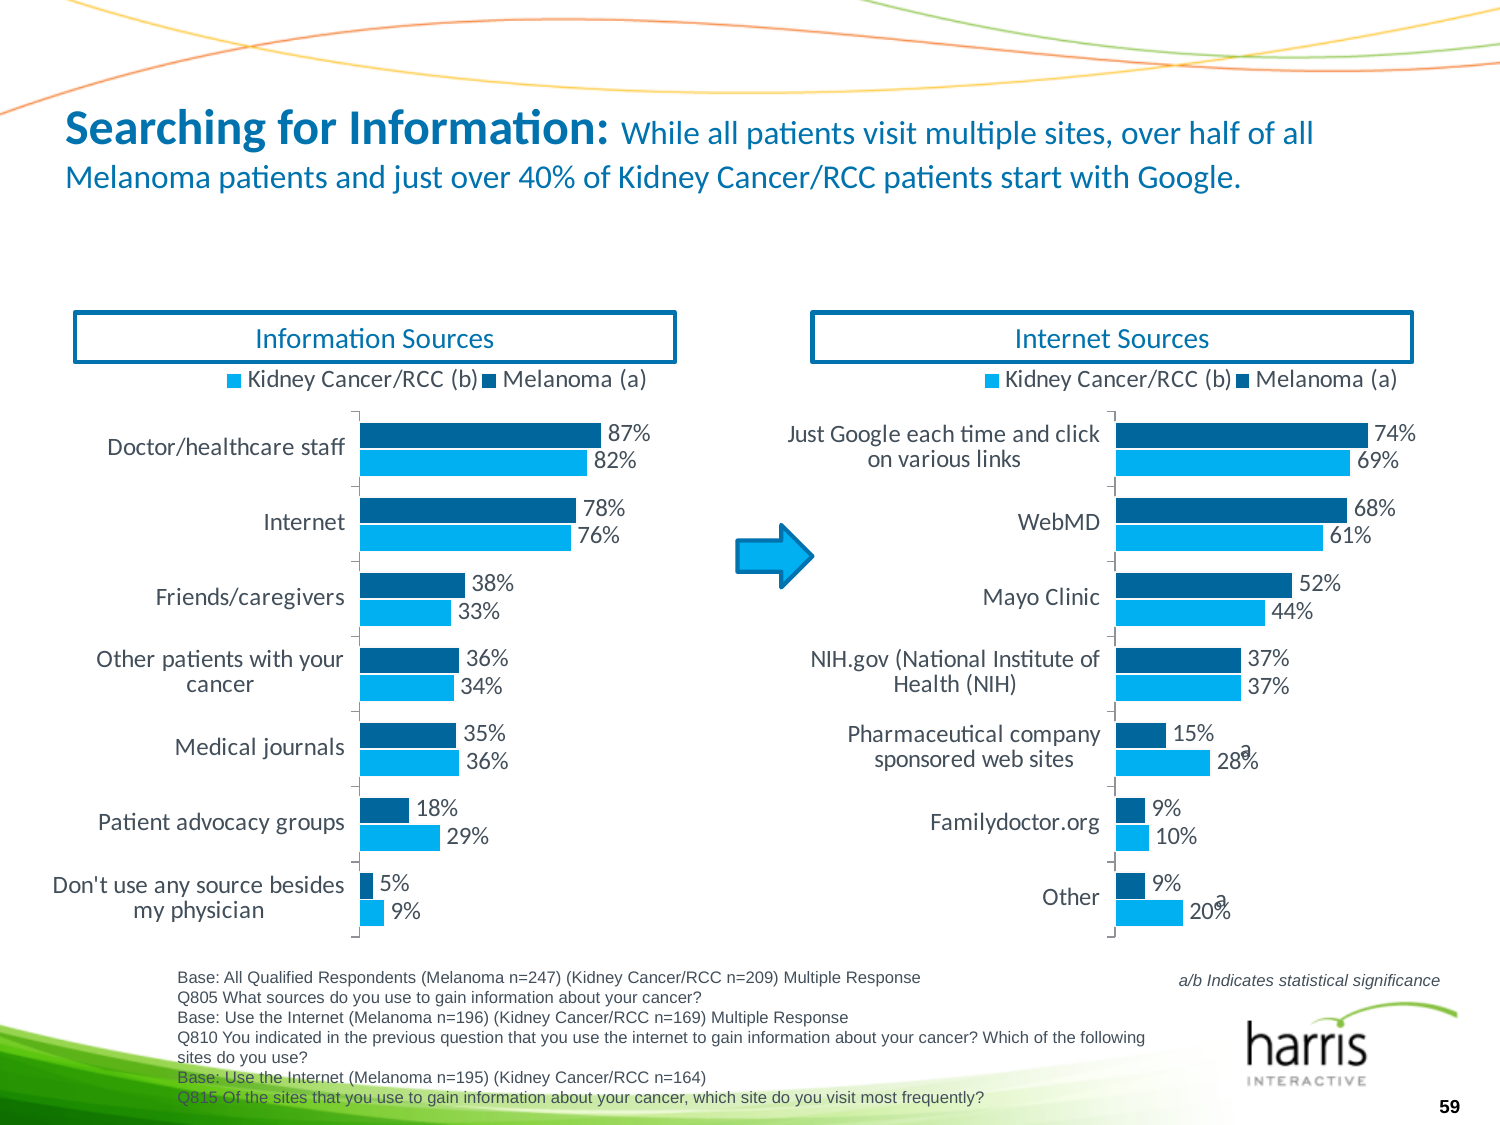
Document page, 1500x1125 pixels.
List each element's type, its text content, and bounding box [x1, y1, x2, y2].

title Searching for Information: While all patients visit multiple sites, over half of all Melanoma patients and just over 40% of Kidney Cancer/RCC patients start with Google. [49, 87, 1451, 176]
text_box [735, 523, 782, 590]
picture [0, 0, 1500, 1125]
text_box a/b Indicates statistical significance [1164, 962, 1456, 998]
text_box Internet Sources [810, 310, 1414, 360]
text_box Base: All Qualified Respondents (Melanoma n=247) (Kidney Cancer/RCC n=209) Multiple Response Q805 What sources do you use to gain information about your cancer? Base: Use the Internet (Melanoma n=196) (Kidney Cancer/RCC n=169) Multiple Response Q810 You indicated in the previous question that you use the internet to gain information about your cancer? Which of the following sites do you use? Base: Use the Internet (Melanoma n=195) (Kidney Cancer/RCC n=164) Q815 Of the sites that you use to gain information about your cancer, which site do you visit most frequently? [162, 959, 1175, 1114]
chart [787, 362, 1426, 964]
chart [37, 362, 676, 964]
slide_number 59 [1399, 1086, 1500, 1125]
text_box Information Sources [73, 310, 677, 363]
